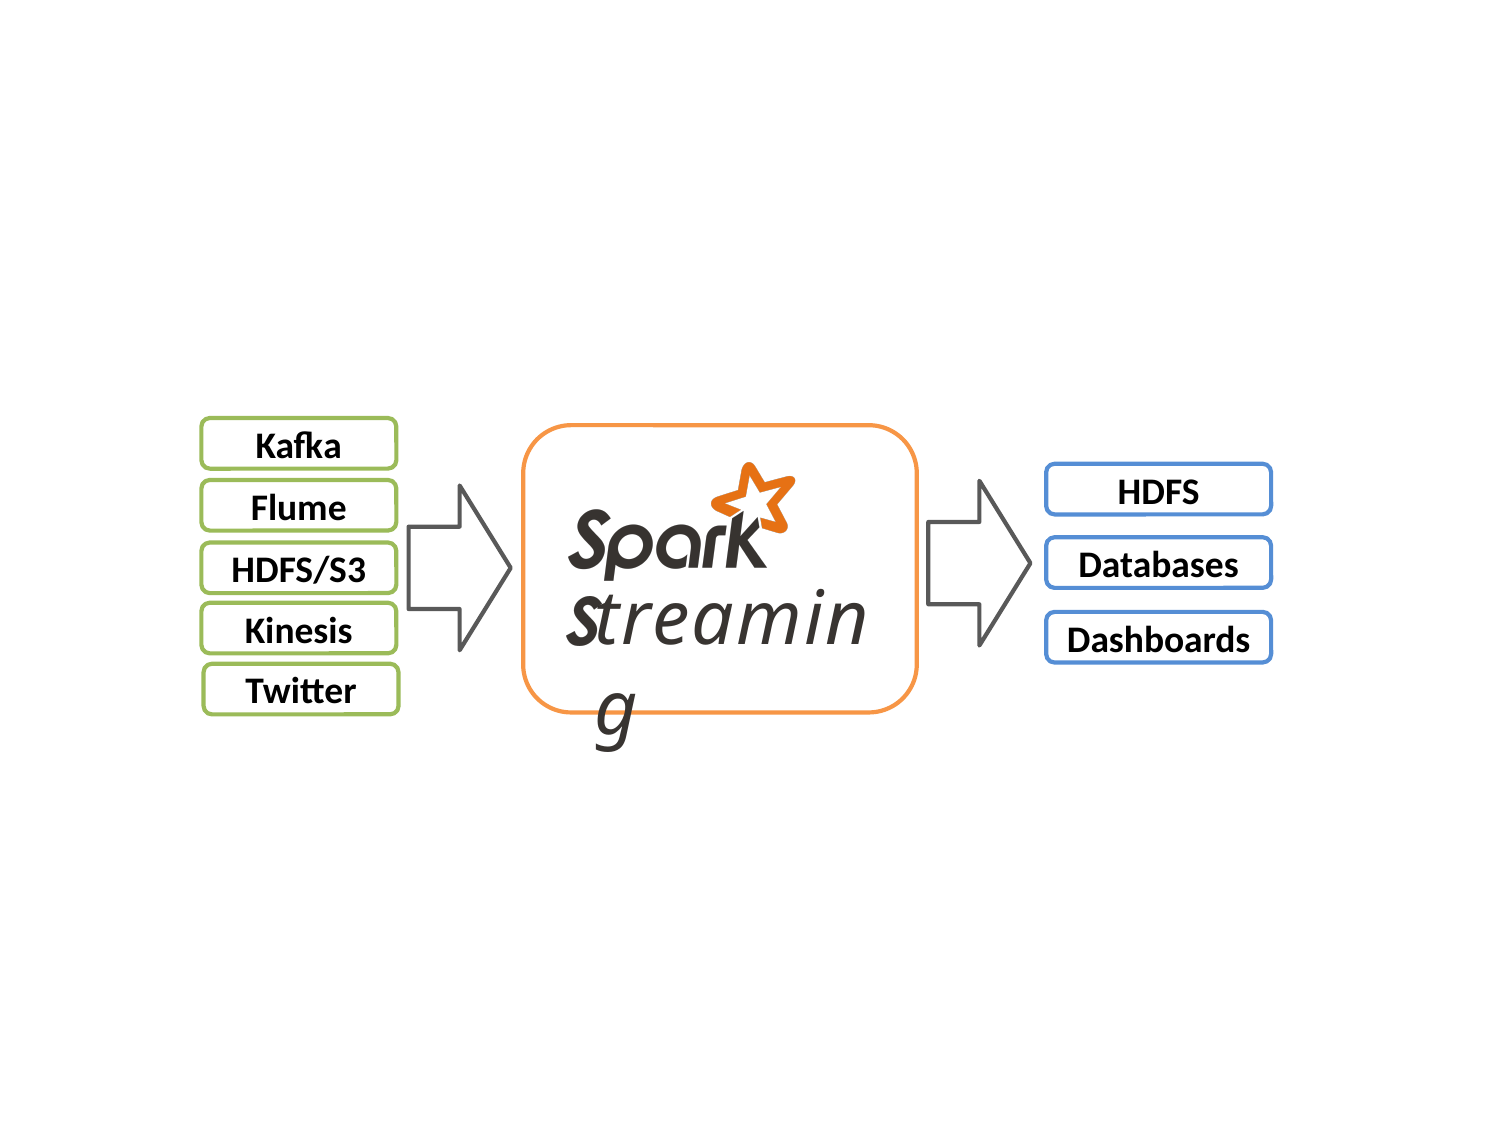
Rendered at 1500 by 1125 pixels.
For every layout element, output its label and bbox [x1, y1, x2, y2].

text_box [156, 354, 1316, 779]
